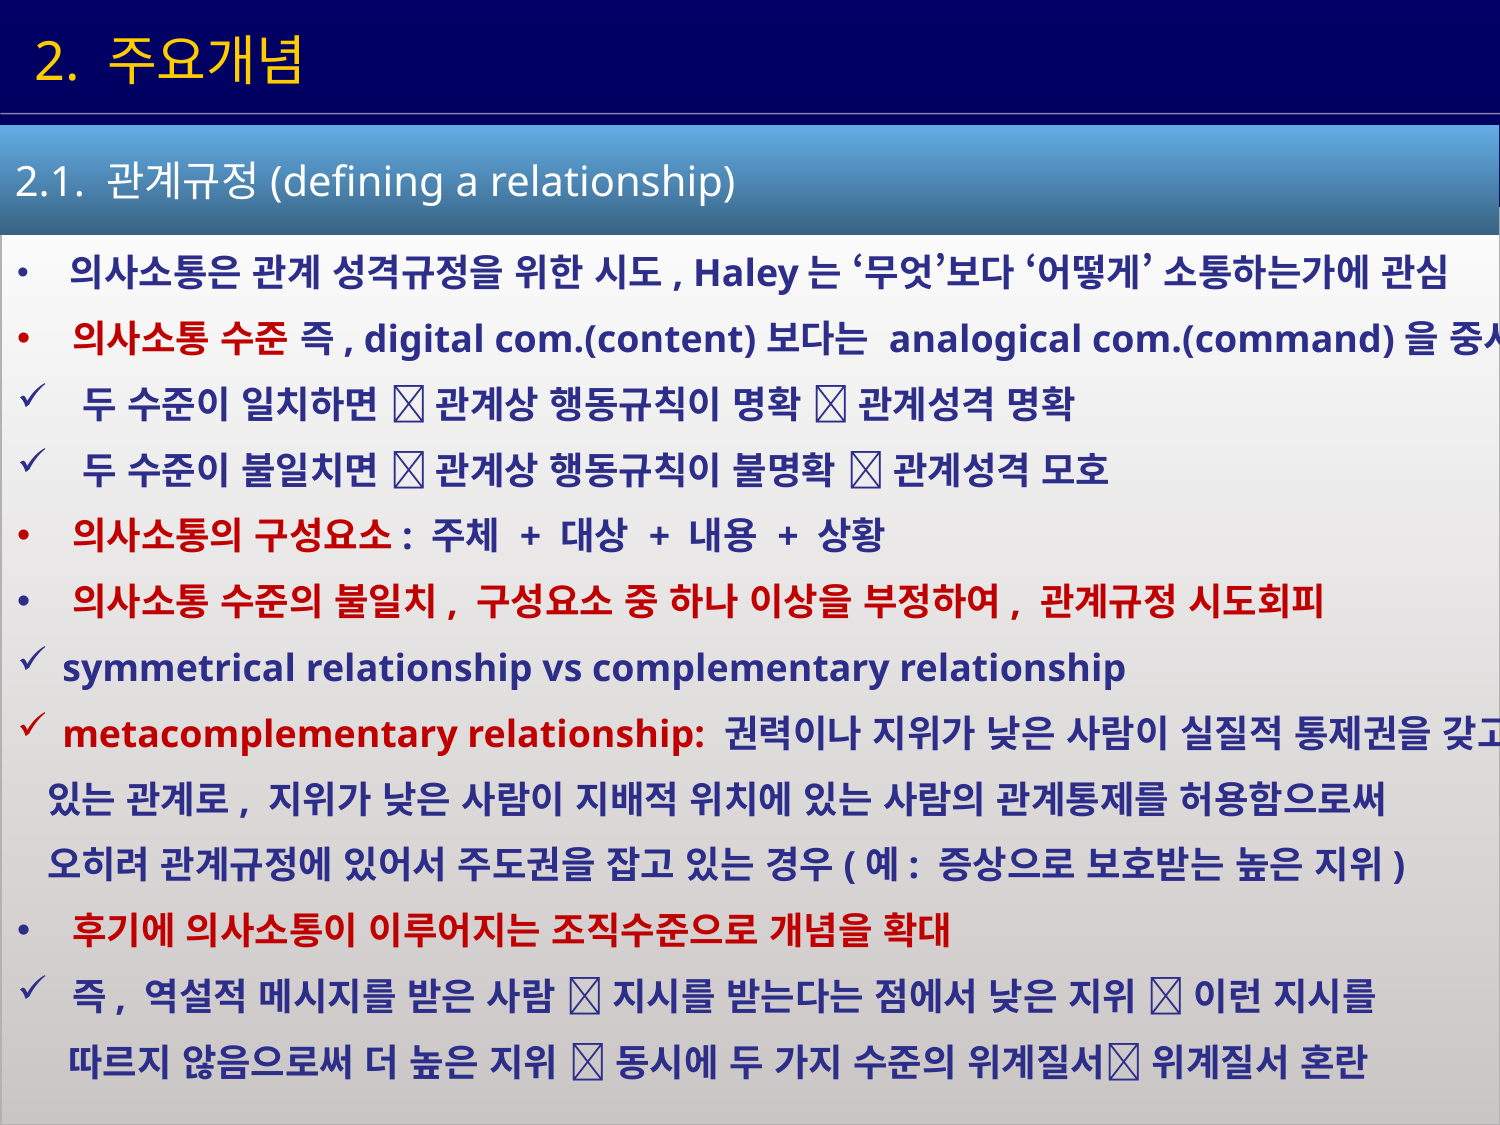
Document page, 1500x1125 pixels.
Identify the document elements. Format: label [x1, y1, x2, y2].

text_box [0, 18, 1500, 1125]
